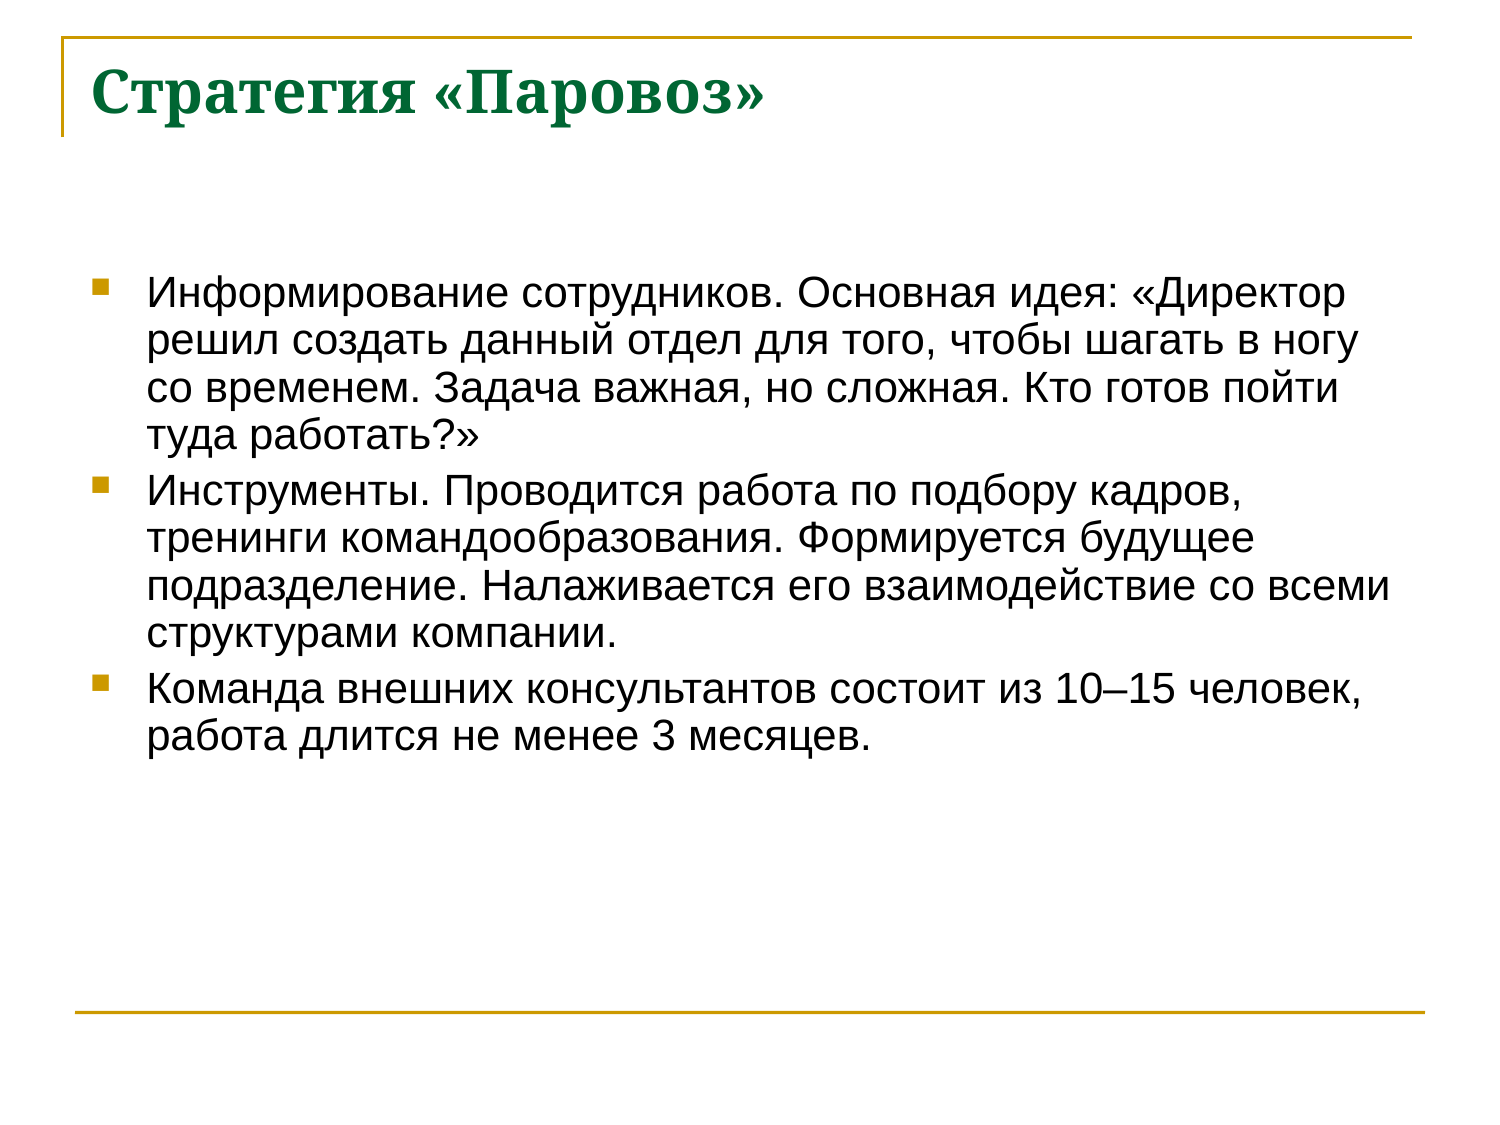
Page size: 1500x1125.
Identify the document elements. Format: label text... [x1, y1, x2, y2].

title Стратегия «Паровоз» [74, 45, 1426, 233]
list Информирование сотрудников. Основная идея: «Директор решил создать данный отдел для того, чтобы шагать в ногу со временем. Задача важная, но сложная. Кто готов пойти туда работать?» Инструменты. Проводится работа по подбору кадров, тренинги командообразования. Формируется будущее подразделение. Налаживается его взаимодействие со всеми структурами компании. Команда внешних консультантов состоит из 10–15 человек, работа длится не менее 3 месяцев. [74, 262, 1426, 1006]
